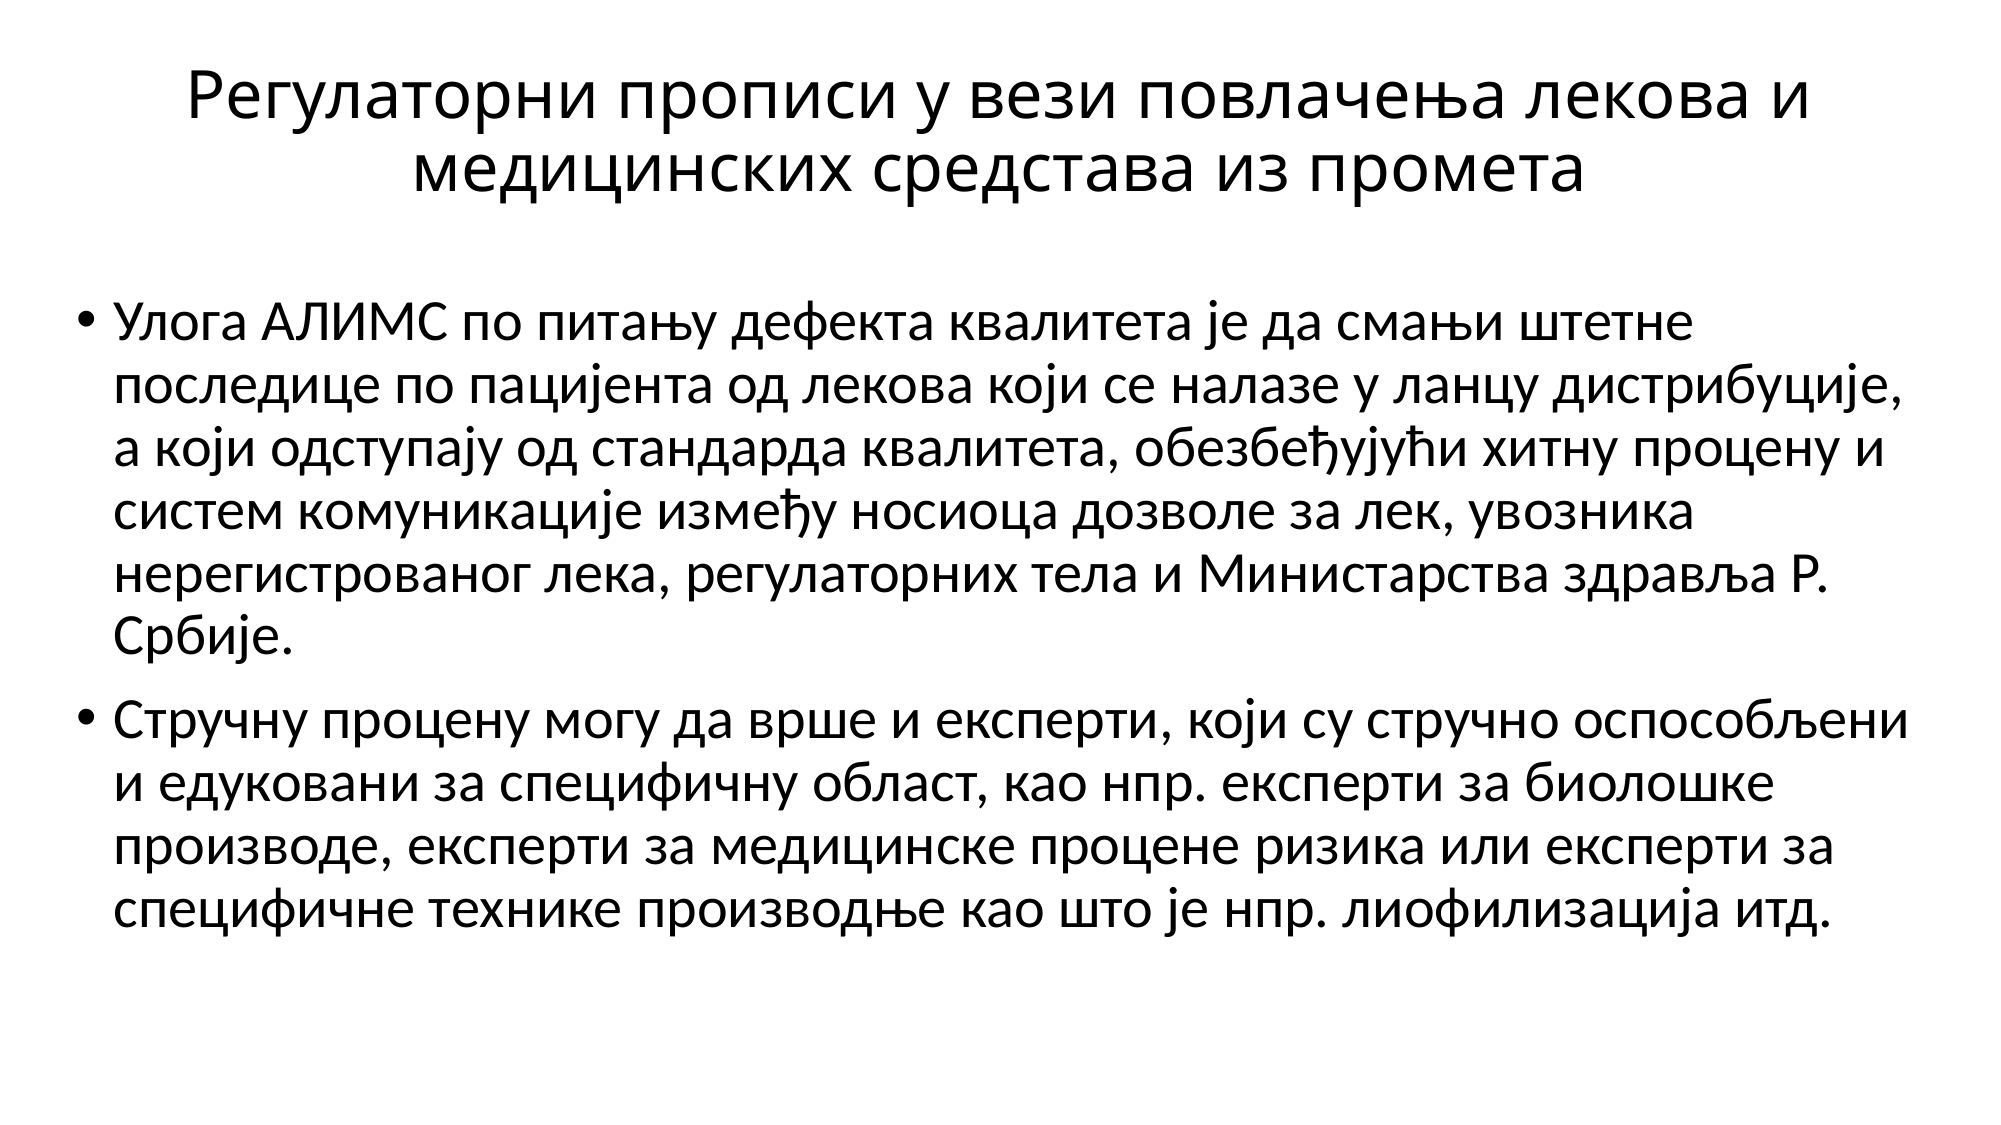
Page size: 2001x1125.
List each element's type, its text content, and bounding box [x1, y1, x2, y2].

title Регулаторни прописи у вези повлачења лекова и медицинских средстава из промета [137, 49, 1863, 218]
list Улога АЛИМС по питању дефекта квалитета је да смањи штетне последице по пацијента од лекова који се налазе у ланцу дистрибуције, а који одступају од стандарда квалитета, обезбеђујући хитну процену и систем комуникације између носиоца дозволе за лек, увозника нерегистрованог лека, регулаторних тела и Министарства здравља Р. Србије. Стручну процену могу да врше и експерти, који су стручно оспособљени и едуковани за специфичну област, као нпр. експерти за биолошке производе, експерти за медицинске процене ризика или експерти за специфичне технике производње као што је нпр. лиофилизација итд. [61, 283, 1944, 1080]
